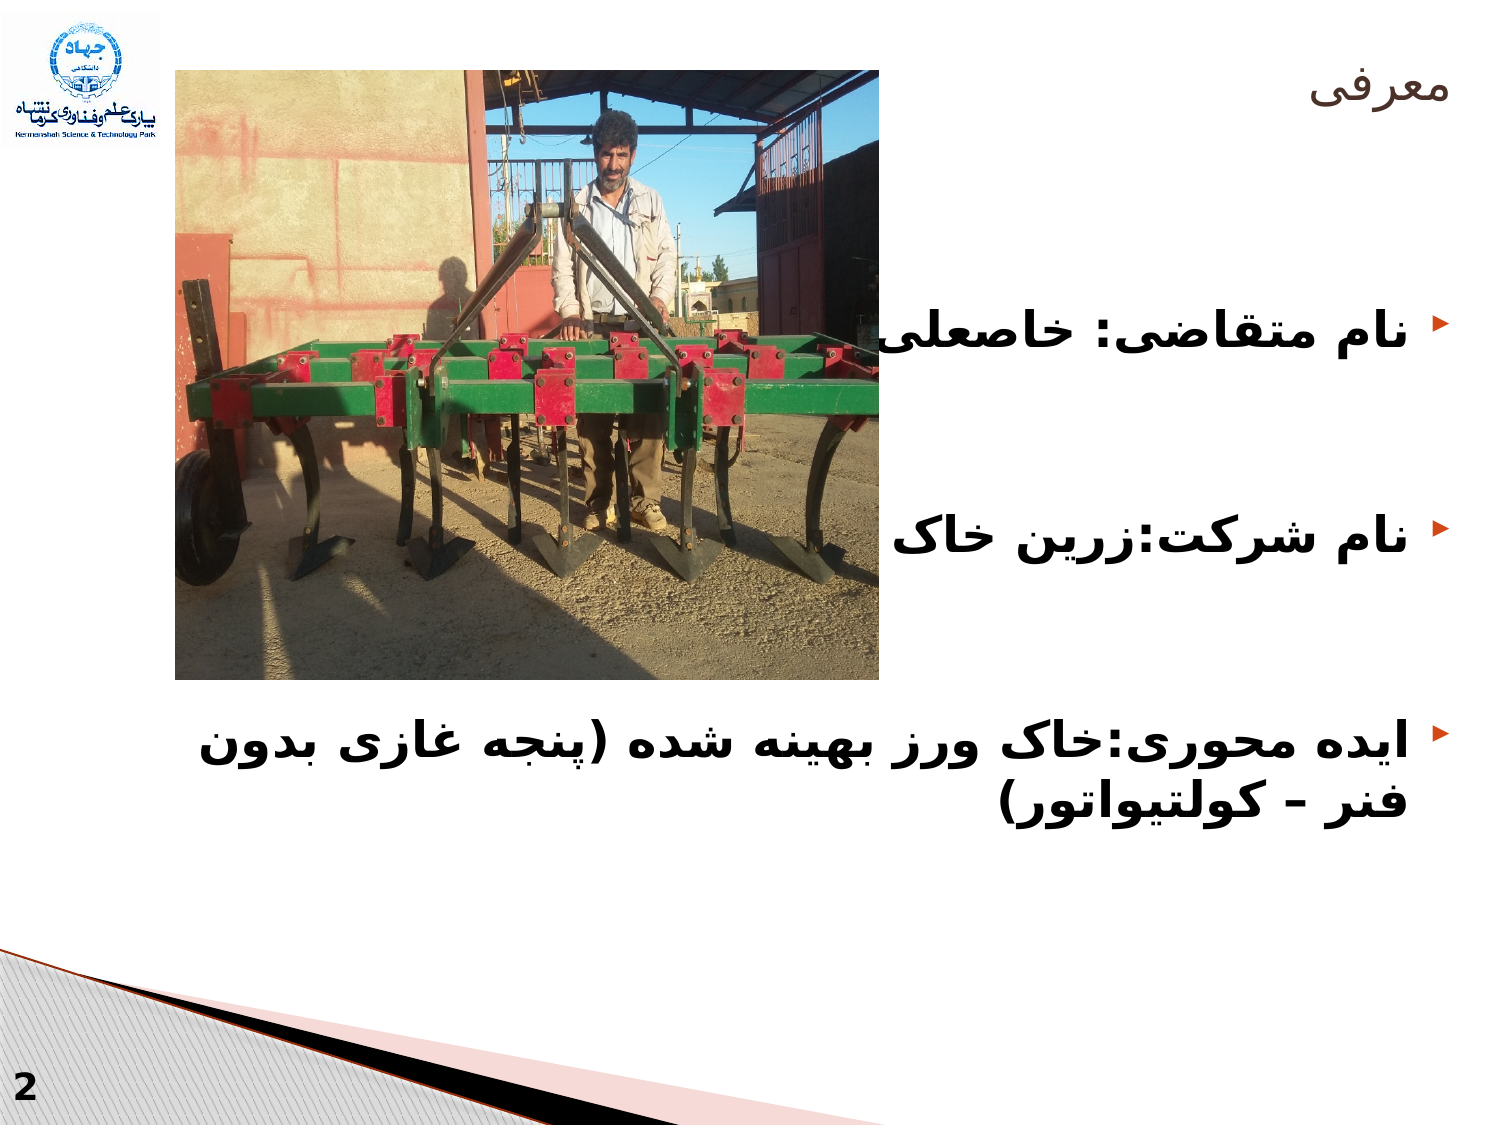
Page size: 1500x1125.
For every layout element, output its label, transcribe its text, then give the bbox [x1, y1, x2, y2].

list نام متقاضی: خاصعلی جلیلیان نام شرکت:زرین خاک دیزگران ایده محوری:خاک ورز بهینه شده (پنجه غازی بدون فنر – کولتیواتور) [135, 221, 1486, 1058]
text_box 2 [0, 1042, 58, 1125]
picture [1, 12, 160, 147]
picture [175, 70, 880, 680]
text_box معرفی [135, 42, 1486, 219]
